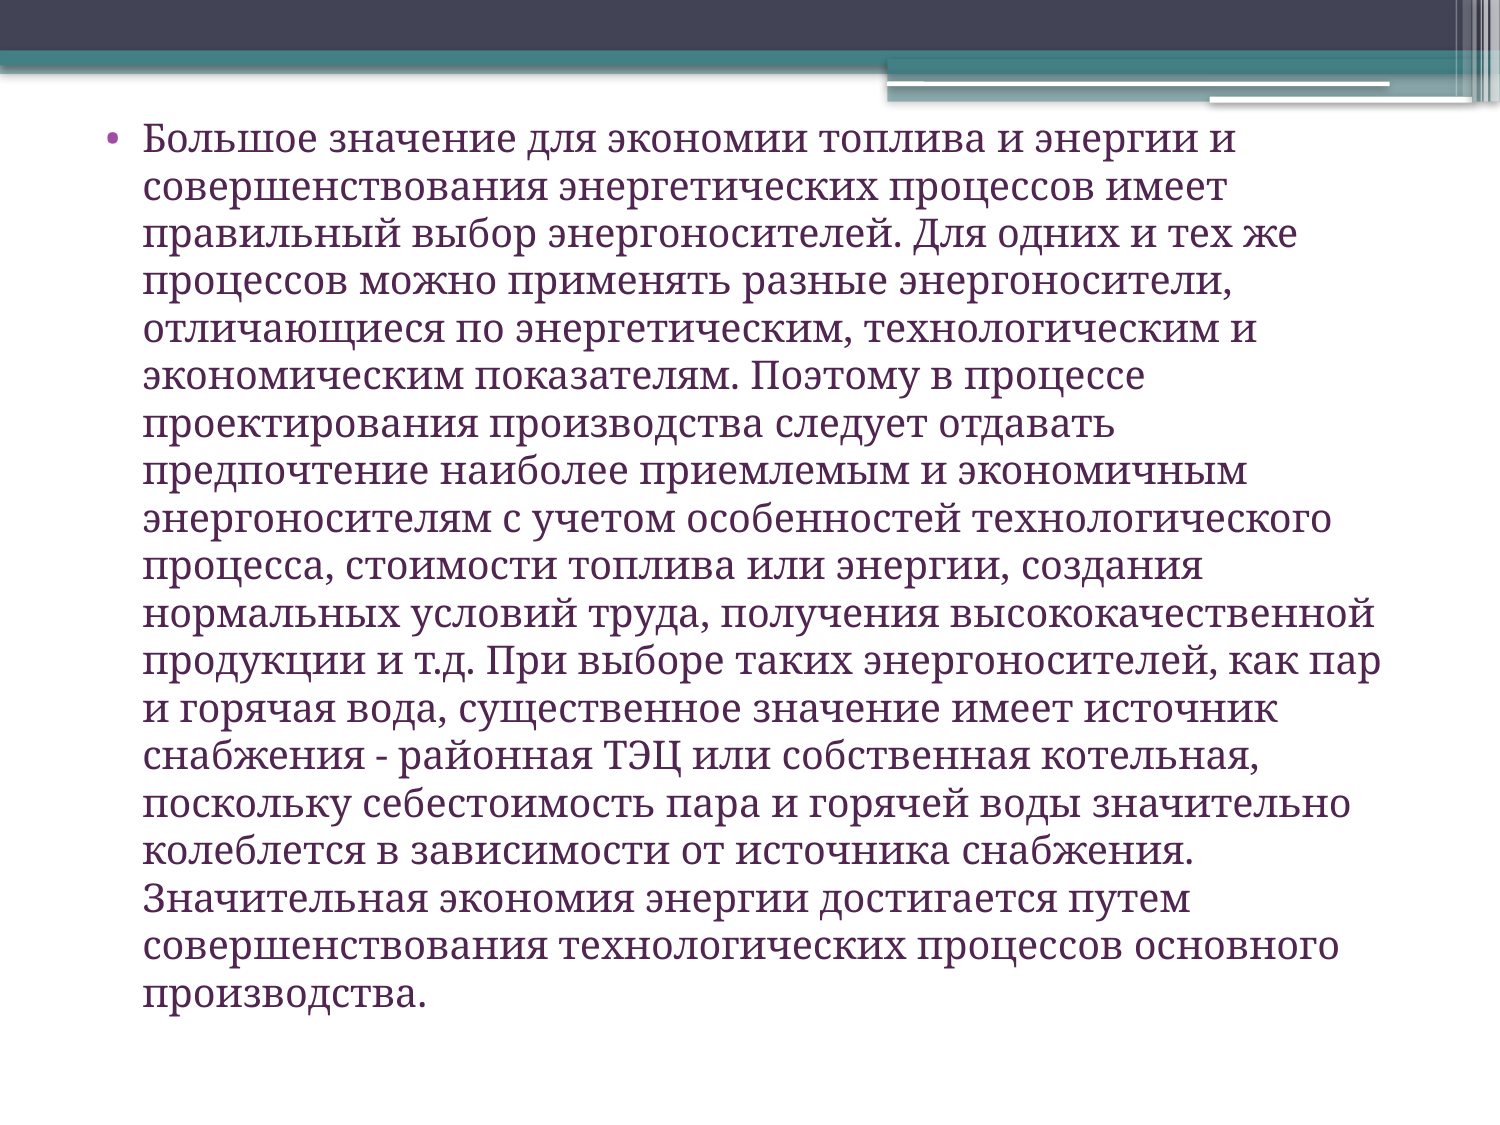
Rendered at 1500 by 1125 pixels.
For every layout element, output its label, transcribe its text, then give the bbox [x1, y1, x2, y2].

list Большое значение для экономии топлива и энергии и совершенствования энергетических процессов имеет правильный выбор энергоносителей. Для одних и тех же процессов можно применять разные энергоносители, отличающиеся по энергетическим, технологическим и экономическим показателям. Поэтому в процессе проектирования производства следует отдавать предпочтение наиболее приемлемым и экономичным энергоносителям с учетом особенностей технологического процесса, стоимости топлива или энергии, создания нормальных условий труда, получения высококачественной продукции и т.д. При выборе таких энергоносителей, как пар и горячая вода, существенное значение имеет источник снабжения - районная ТЭЦ или собственная котельная, поскольку себестоимость пара и горячей воды значительно колеблется в зависимости от источника снабжения. Значительная экономия энергии достигается путем совершенствования технологических процессов основного производства. [75, 105, 1425, 1035]
